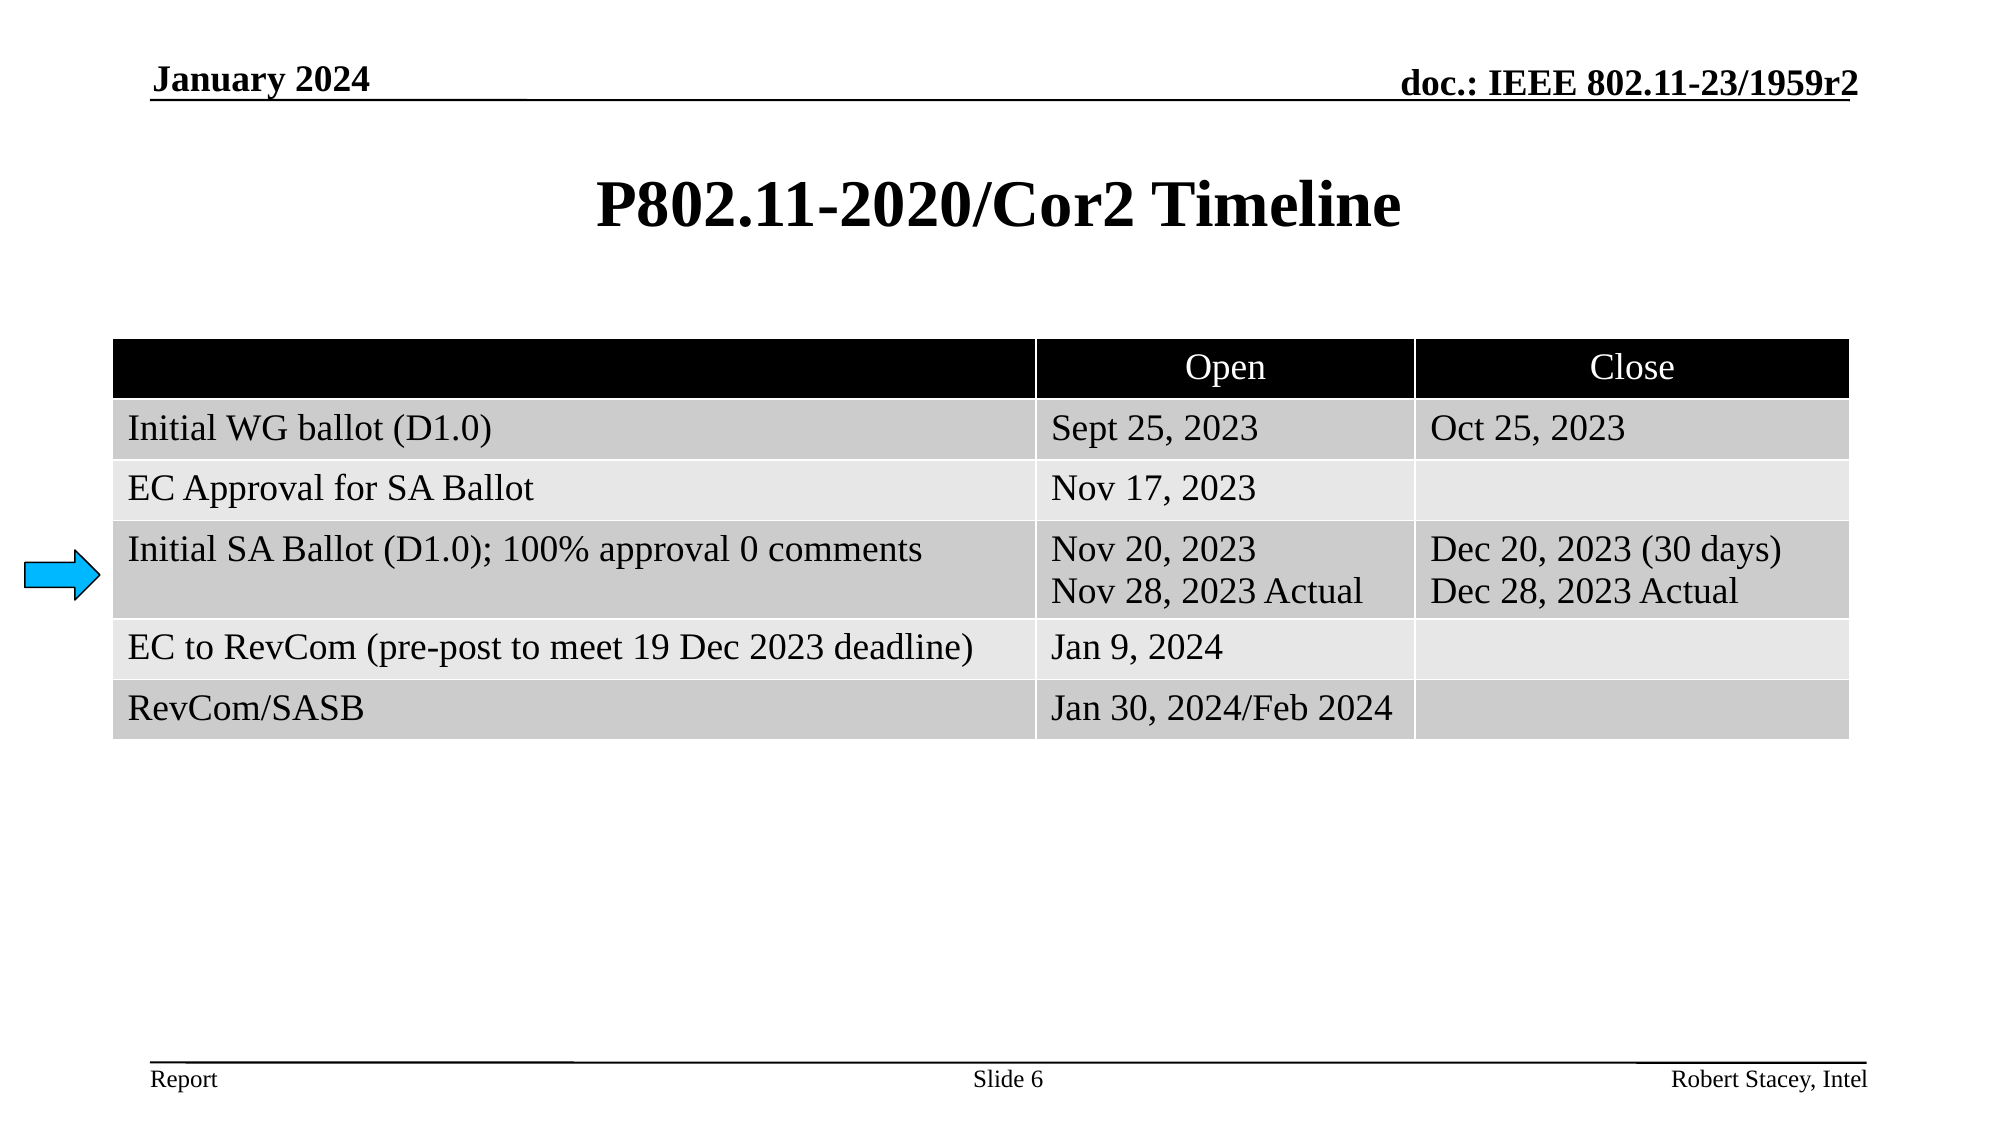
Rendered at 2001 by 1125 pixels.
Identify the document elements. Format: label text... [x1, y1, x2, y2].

table_header [113, 339, 1035, 398]
table_cell Oct 25, 2023 [1416, 400, 1849, 459]
slide_number Slide 6 [950, 1061, 1067, 1123]
table_cell Sept 25, 2023 [1037, 400, 1414, 459]
table_cell Dec 20, 2023 (30 days) Dec 28, 2023 Actual [1416, 521, 1849, 618]
table_cell [1416, 461, 1849, 520]
footer Robert Stacey, Intel [1171, 1061, 1869, 1093]
table_cell Jan 30, 2024/Feb 2024 [1037, 680, 1414, 739]
table_cell Jan 9, 2024 [1037, 620, 1414, 679]
table_cell EC to RevCom (pre-post to meet 19 Dec 2023 deadline) [113, 620, 1035, 679]
table_cell Nov 17, 2023 [1037, 461, 1414, 520]
title P802.11-2020/Cor2 Timeline [149, 112, 1850, 288]
table_header Open [1037, 339, 1414, 398]
table_cell [1416, 680, 1849, 739]
table_cell RevCom/SASB [113, 680, 1035, 739]
table_cell Nov 20, 2023 Nov 28, 2023 Actual [1037, 521, 1414, 618]
table_cell Initial SA Ballot (D1.0); 100% approval 0 comments [113, 521, 1035, 618]
table_header Close [1416, 339, 1849, 398]
table_cell EC Approval for SA Ballot [113, 461, 1035, 520]
table_cell Initial WG ballot (D1.0) [113, 400, 1035, 459]
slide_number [152, 54, 563, 100]
text_box [24, 549, 100, 601]
table_cell [1416, 620, 1849, 679]
